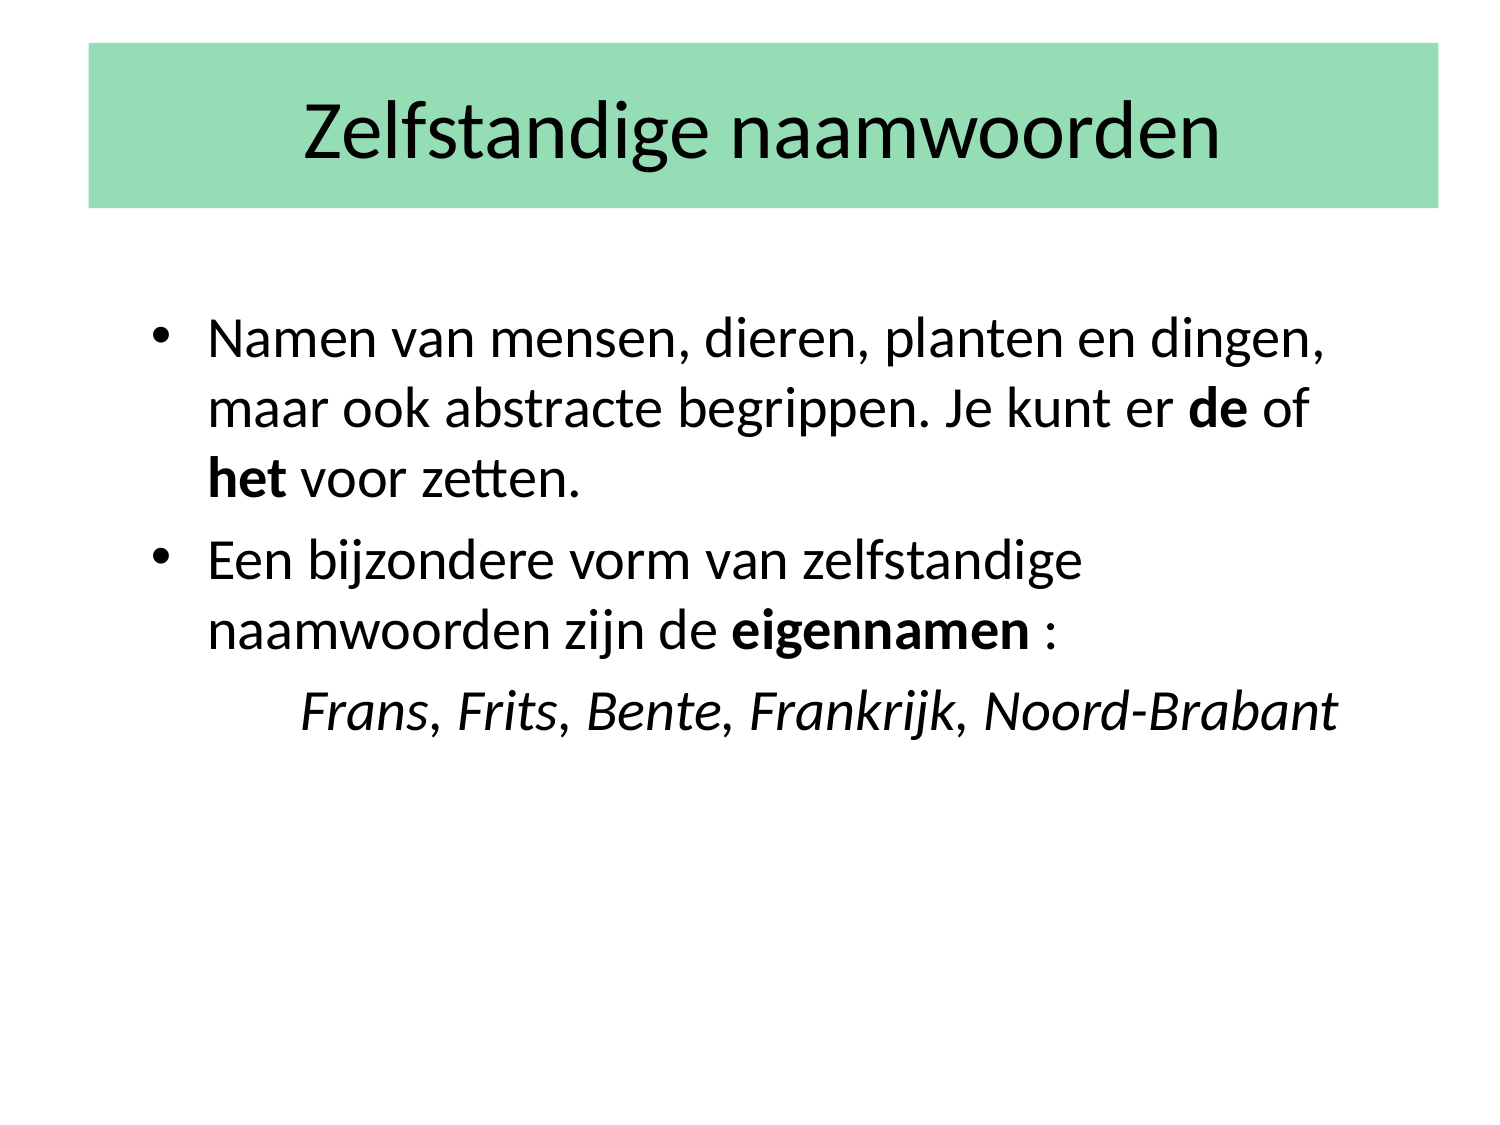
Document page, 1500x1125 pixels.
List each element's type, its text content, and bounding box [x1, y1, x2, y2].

title Zelfstandige naamwoorden [88, 42, 1439, 209]
list Namen van mensen, dieren, planten en dingen, maar ook abstracte begrippen. Je kunt er de of het voor zetten. Een bijzondere vorm van zelfstandige naamwoorden zijn de eigennamen : Frans, Frits, Bente, Frankrijk, Noord-Brabant [135, 219, 1412, 976]
